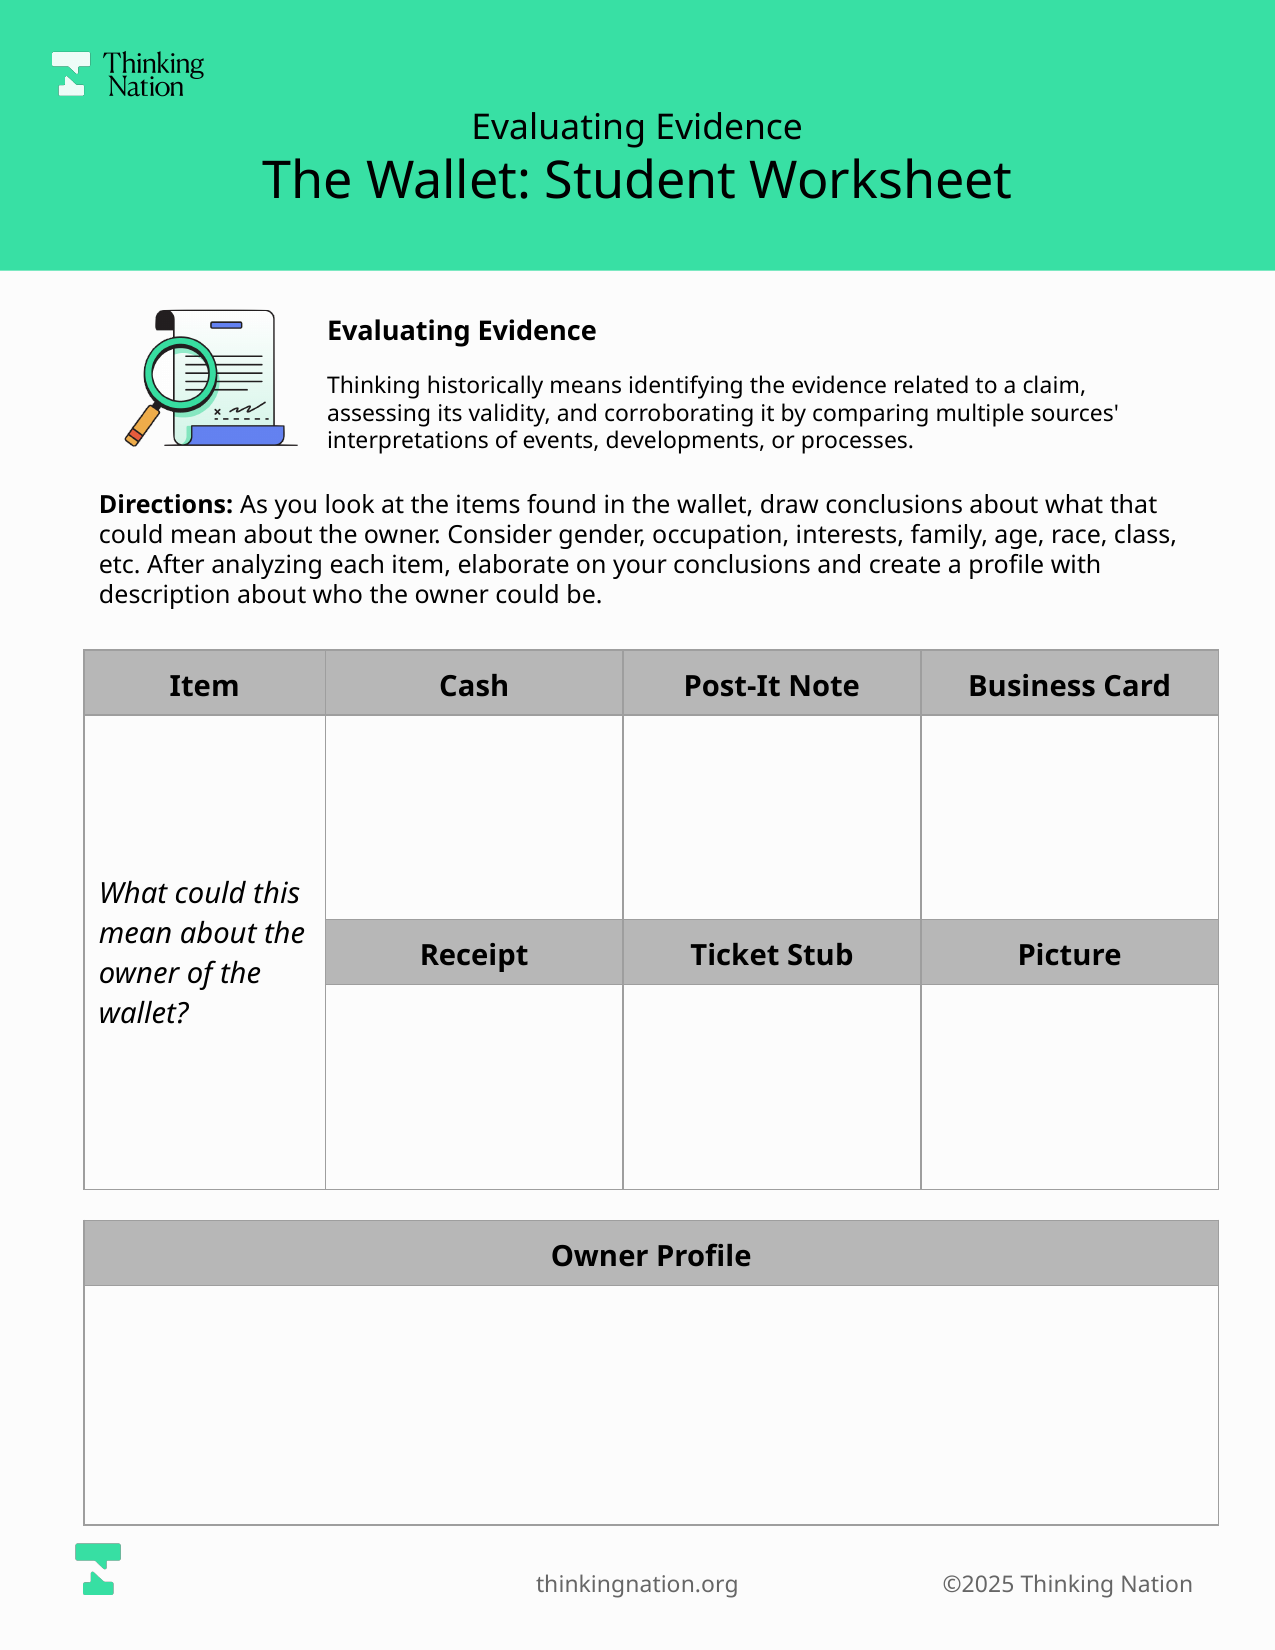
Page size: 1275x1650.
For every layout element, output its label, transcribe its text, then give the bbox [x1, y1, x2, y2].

text_box thinkingnation.org [486, 1553, 789, 1605]
table_cell [85, 1286, 1218, 1524]
table_header Item [85, 651, 325, 714]
table_cell [624, 985, 920, 1189]
table_header Post-It Note [624, 651, 920, 714]
text_box ©2025 Thinking Nation [907, 1553, 1210, 1605]
table_cell [922, 716, 1218, 919]
table_cell [326, 716, 622, 919]
table_cell [326, 985, 622, 1189]
table_cell Ticket Stub [624, 920, 920, 984]
picture [35, 37, 210, 110]
text_box Evaluating Evidence The Wallet: Student Worksheet [0, 0, 1275, 271]
text_box Directions: As you look at the items found in the wallet, draw conclusions about what that could mean about the owner. Consider gender, occupation, interests, family, age, race, class, etc. After analyzing each item, elaborate on your conclusions and create a profile with description about who the owner could be. [83, 473, 1210, 624]
table_cell [922, 985, 1218, 1189]
table_cell What could this mean about the owner of the wallet? [85, 716, 325, 1189]
text_box Evaluating Evidence Thinking historically means identifying the evidence related to a claim, assessing its validity, and corroborating it by comparing multiple sources' interpretations of events, developments, or processes. [313, 294, 1201, 462]
table_cell Picture [922, 920, 1218, 984]
table_header Business Card [922, 651, 1218, 714]
table_cell Receipt [326, 920, 622, 984]
table_header Owner Profile [85, 1221, 1218, 1285]
picture [62, 1533, 134, 1605]
picture [113, 280, 309, 476]
table_header Cash [326, 651, 622, 714]
table_cell [624, 716, 920, 919]
